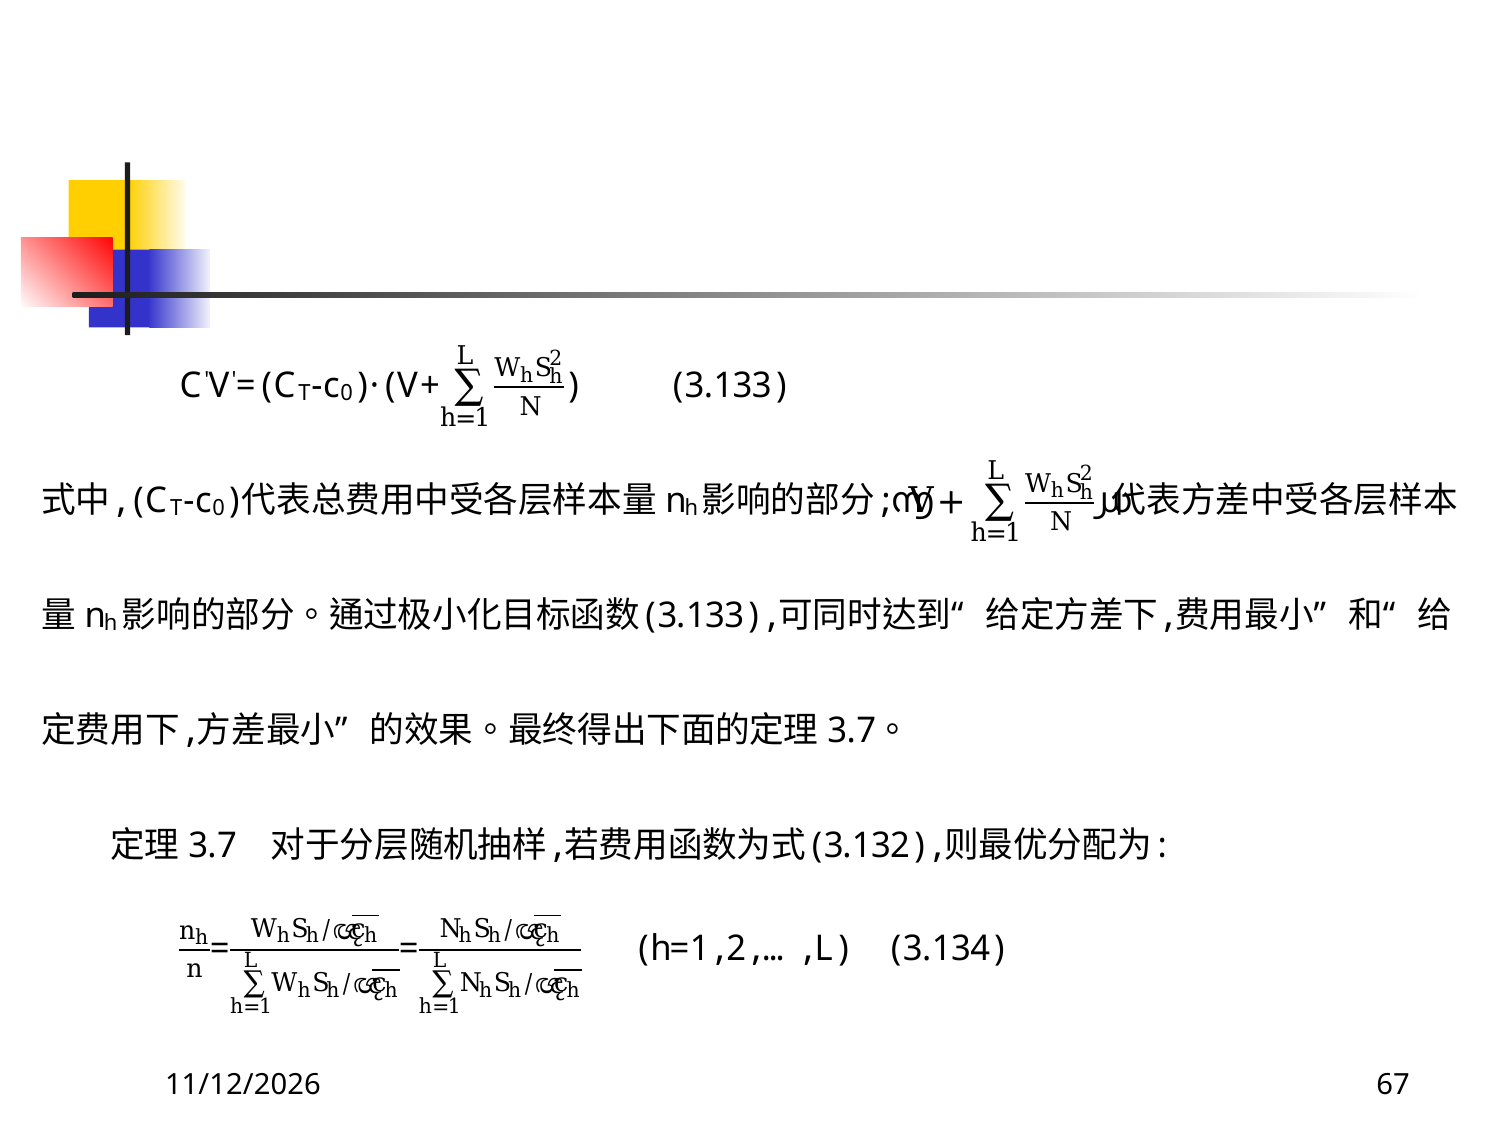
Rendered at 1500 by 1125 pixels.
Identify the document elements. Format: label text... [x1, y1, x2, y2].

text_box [41, 326, 1459, 1019]
slide_number 67 [1112, 1037, 1426, 1113]
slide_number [149, 1037, 463, 1113]
